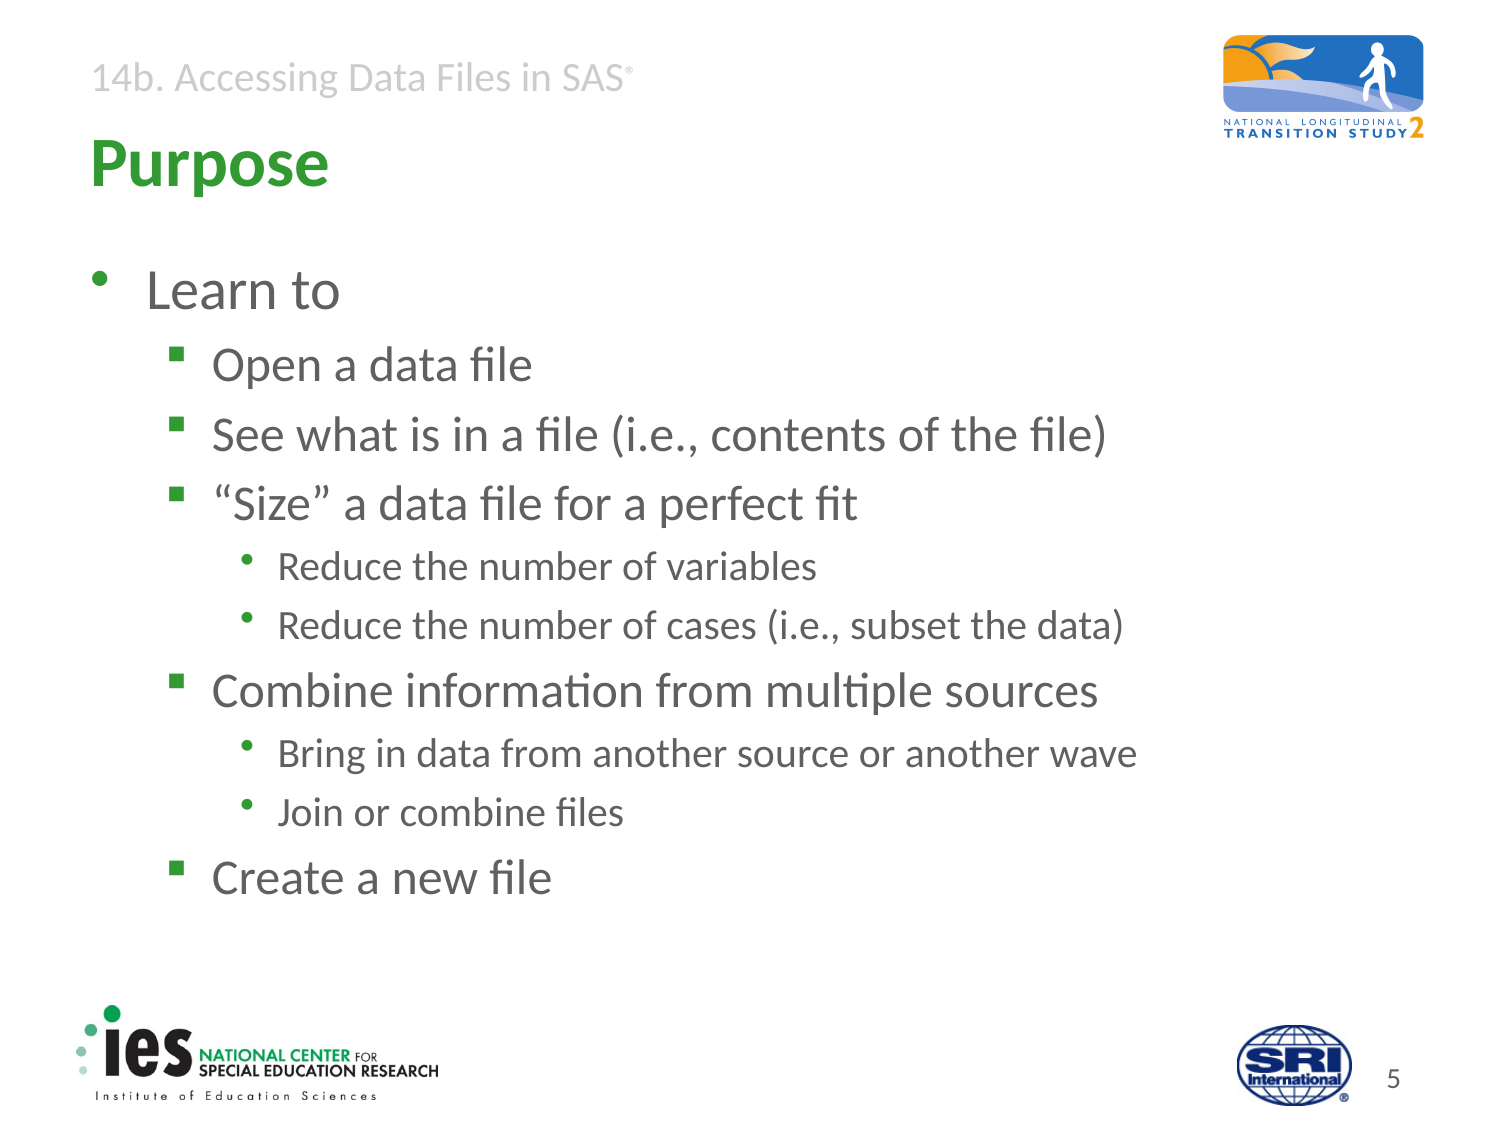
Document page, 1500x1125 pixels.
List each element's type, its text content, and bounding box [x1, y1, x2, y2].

picture [76, 1005, 438, 1100]
list Learn to Open a data file See what is in a file (i.e., contents of the file) “Size” a data file for a perfect fit Reduce the number of variables Reduce the number of cases (i.e., subset the data) Combine information from multiple sources Bring in data from another source or another wave Join or combine files Create a new file [74, 243, 1426, 987]
picture [1237, 1025, 1352, 1106]
title Purpose [74, 90, 1426, 226]
slide_number 4 [1312, 1051, 1417, 1125]
